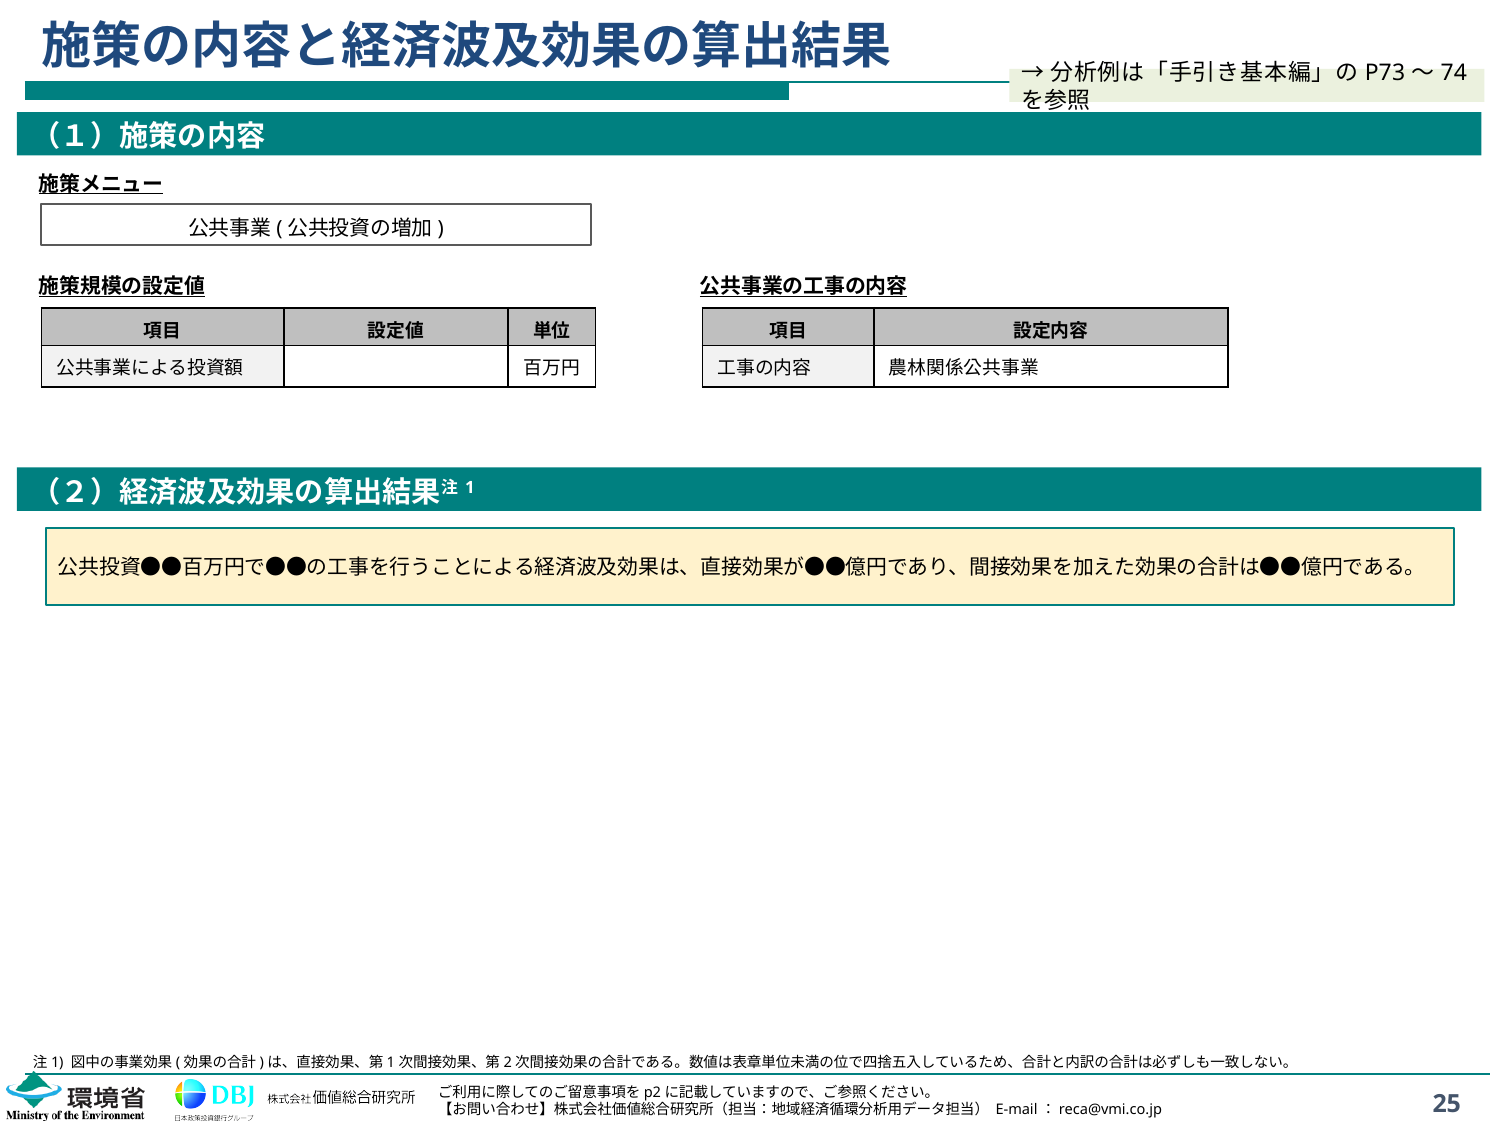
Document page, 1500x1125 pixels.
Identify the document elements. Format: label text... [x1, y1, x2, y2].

table_cell 百万円 [509, 346, 595, 386]
slide_number 25 [1393, 1079, 1500, 1122]
text_box 公共投資●●百万円で●●の工事を行うことによる経済波及効果は、直接効果が●●億円であり、間接効果を加えた効果の合計は●●億円である。 [46, 528, 1454, 605]
table_cell 工事の内容 [703, 346, 873, 386]
text_box 注1) 図中の事業効果(効果の合計)は、直接効果、第1次間接効果、第2次間接効果の合計である。数値は表章単位未満の位で四捨五入しているため、合計と内訳の合計は必ずしも一致しない。 [33, 1050, 1451, 1071]
table_cell [285, 346, 507, 386]
table_header 項目 [703, 309, 873, 345]
title 施策の内容と経済波及効果の算出結果 [25, 0, 1355, 82]
text_box 施策メニュー [38, 170, 187, 196]
text_box 公共事業(公共投資の増加) [41, 203, 591, 245]
text_box 公共事業の工事の内容 [699, 273, 948, 299]
table_header 単位 [509, 309, 595, 345]
table_cell 公共事業による投資額 [42, 346, 283, 386]
text_box （１）施策の内容 [16, 112, 1482, 156]
text_box 施策規模の設定値 [38, 273, 276, 299]
table_header 設定値 [285, 309, 507, 345]
text_box →分析例は「手引き基本編」のP73～74を参照 [1009, 68, 1485, 102]
picture [171, 1075, 419, 1125]
picture [2, 1071, 148, 1125]
table_header 設定内容 [875, 309, 1227, 345]
table_cell 農林関係公共事業 [875, 346, 1227, 386]
table_header 項目 [42, 309, 283, 345]
text_box （２）経済波及効果の算出結果注1 [16, 467, 1482, 511]
